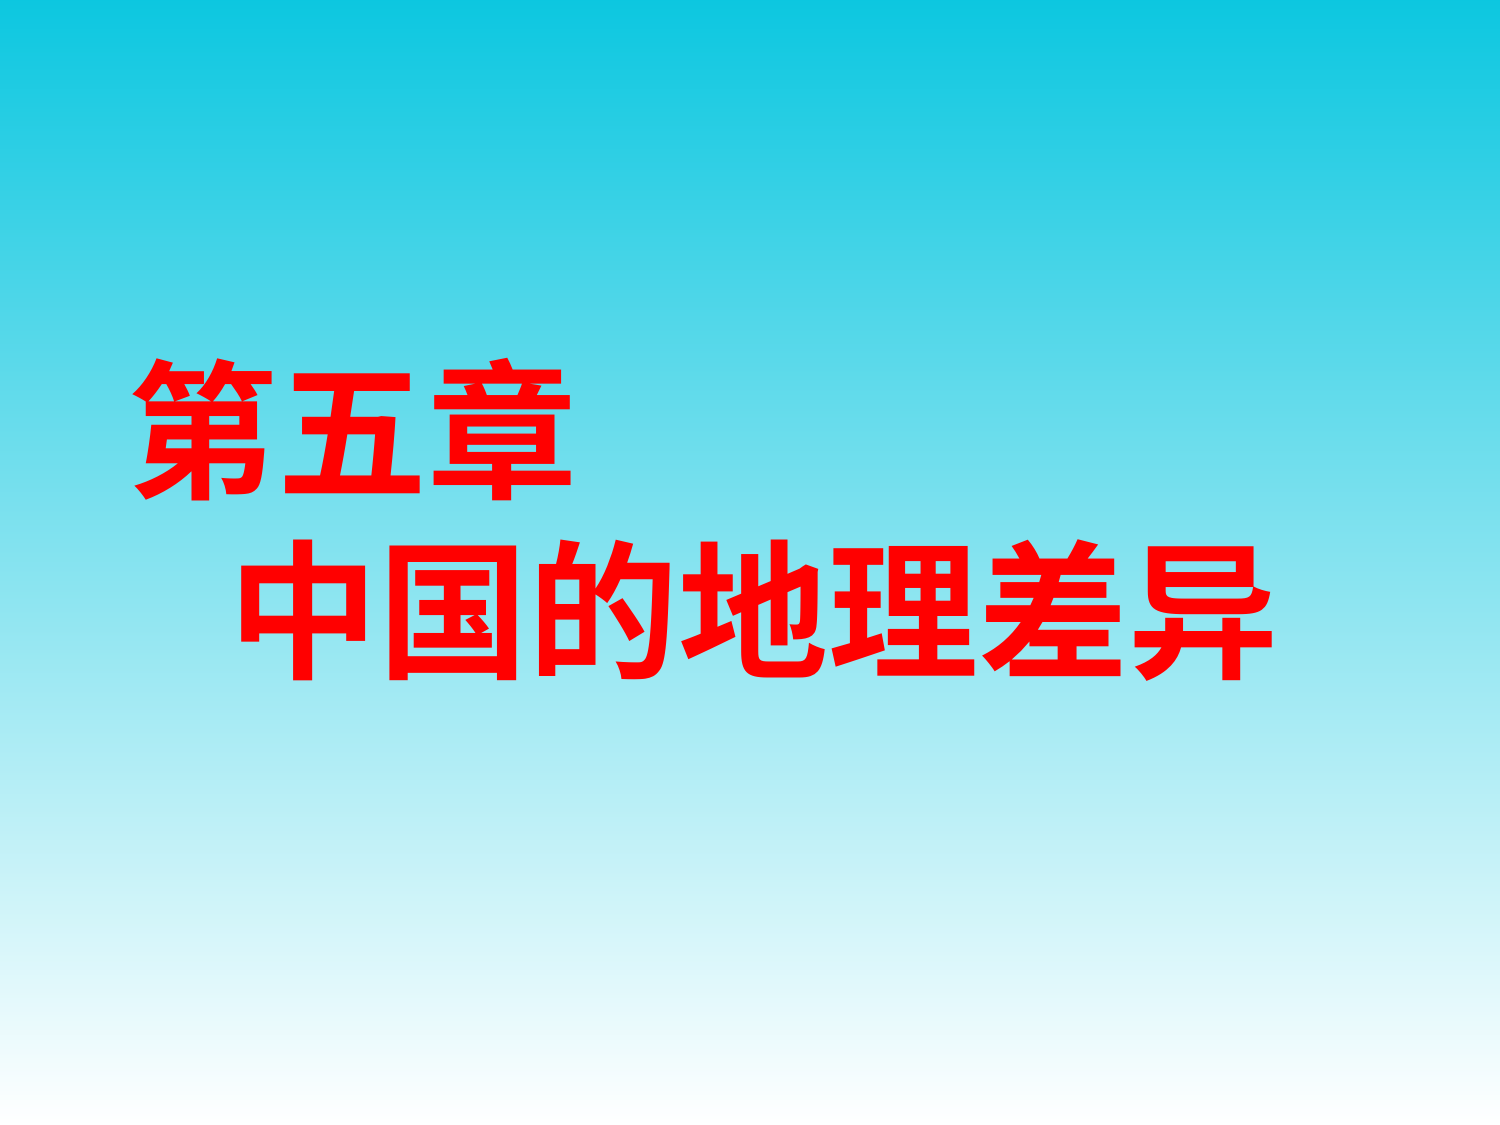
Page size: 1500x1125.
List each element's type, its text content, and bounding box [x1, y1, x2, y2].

title 第五章 中国的地理差异 [111, 160, 1388, 1024]
